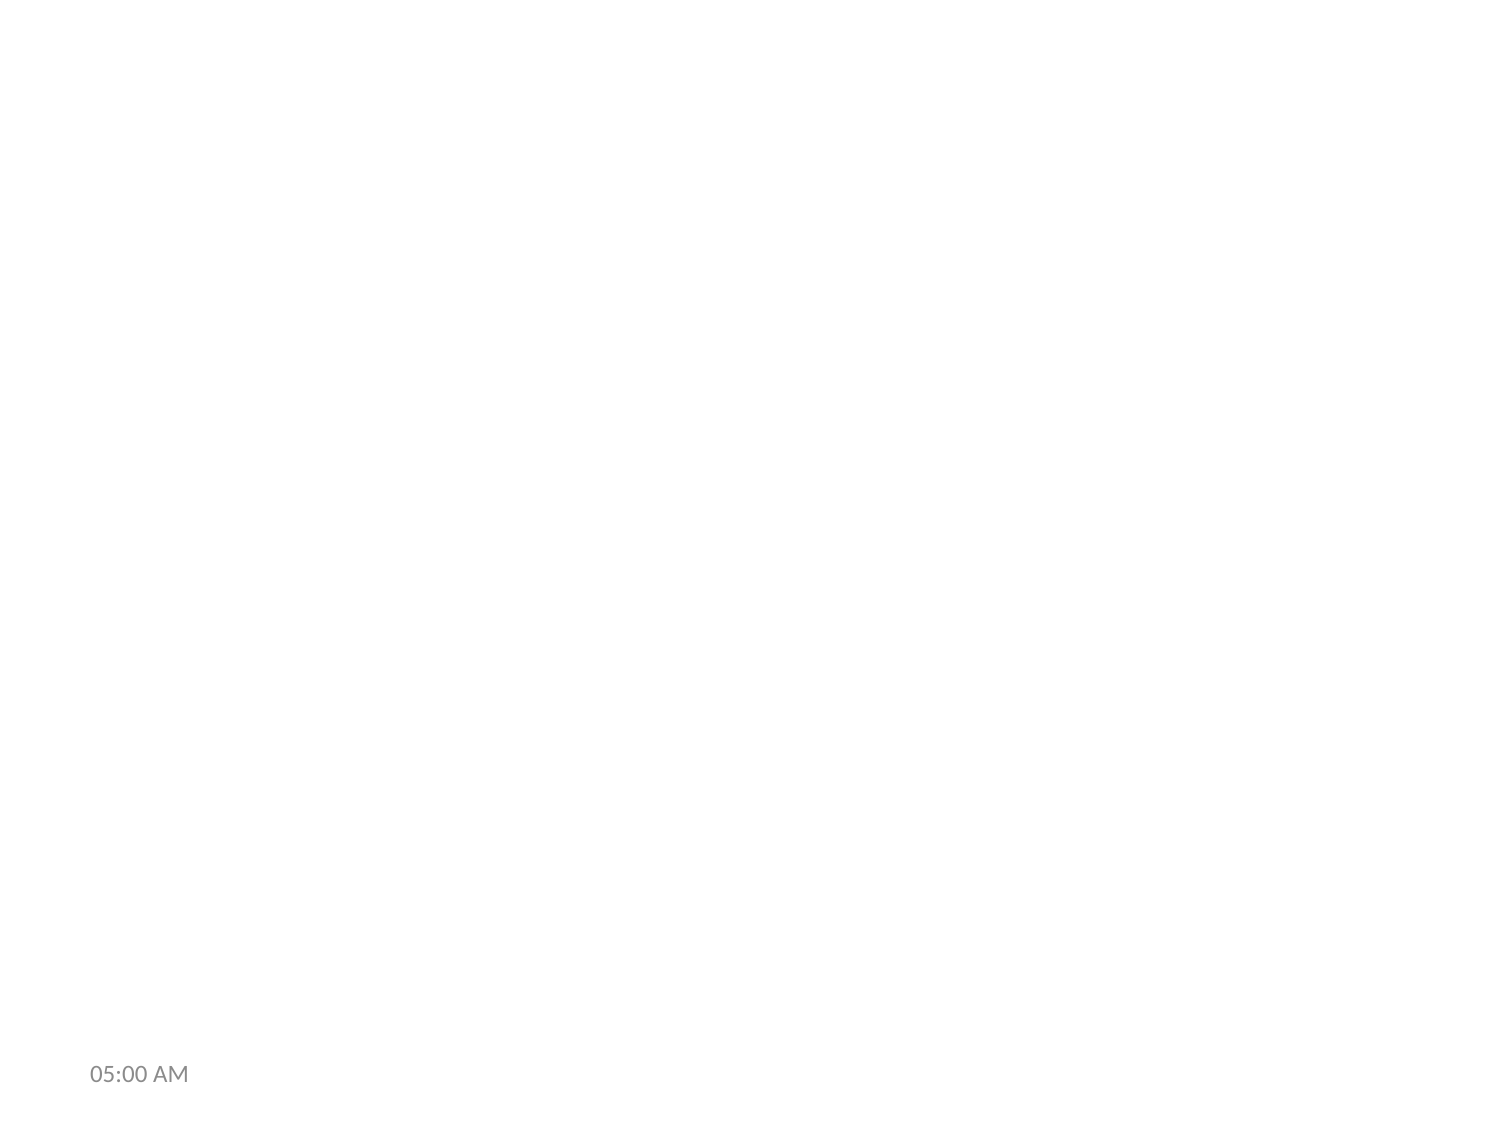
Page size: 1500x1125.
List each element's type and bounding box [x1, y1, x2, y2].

slide_number [75, 1042, 425, 1103]
